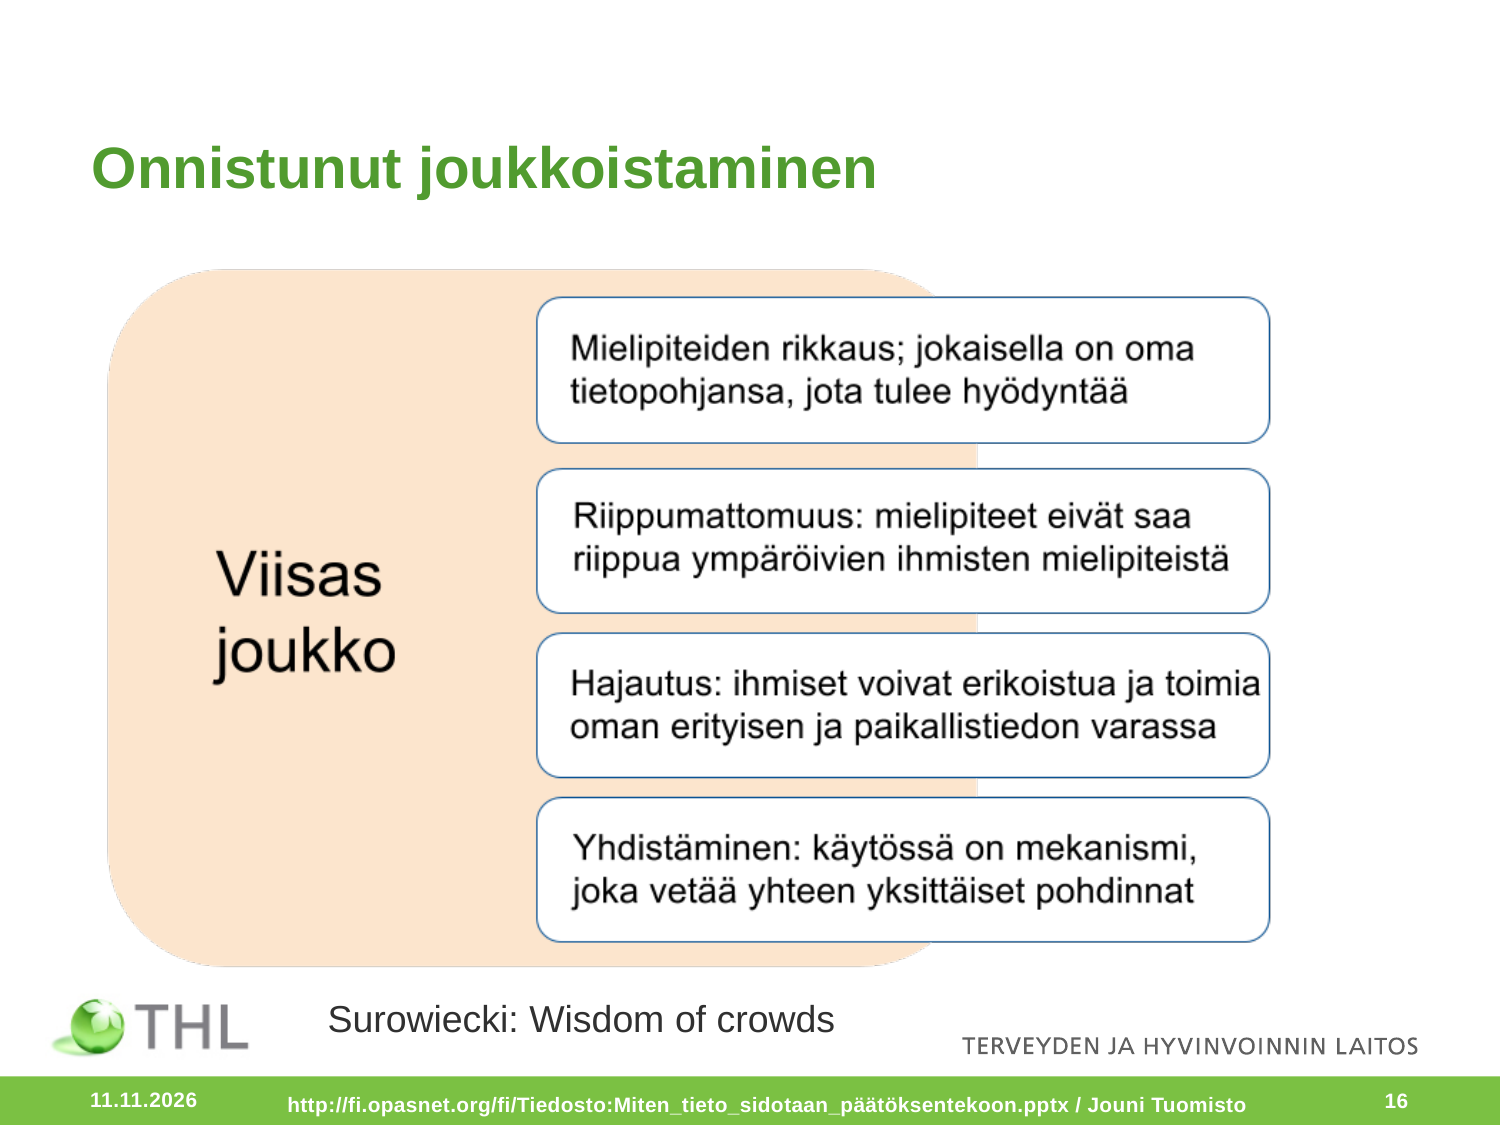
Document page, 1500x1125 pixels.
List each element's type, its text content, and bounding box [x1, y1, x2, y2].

slide_number 16 [1334, 1082, 1424, 1118]
title Onnistunut joukkoistaminen [76, 42, 1424, 209]
picture [0, 101, 1330, 1125]
